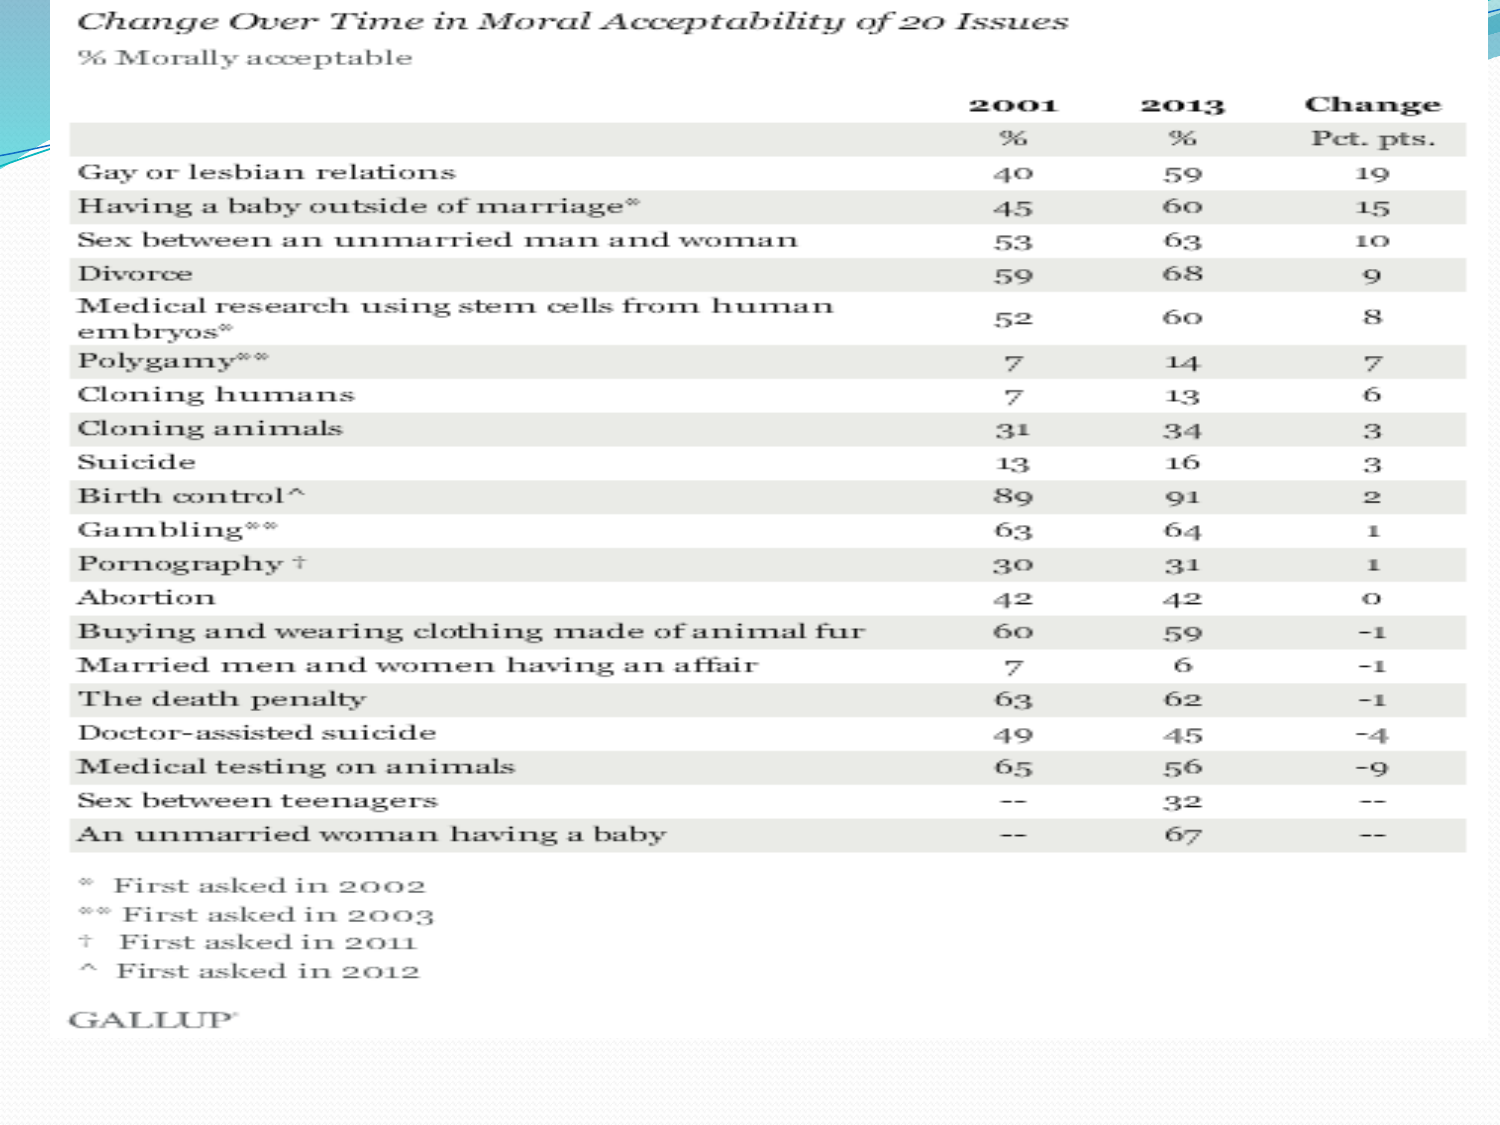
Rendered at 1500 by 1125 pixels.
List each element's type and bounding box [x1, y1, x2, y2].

list [49, 0, 1488, 1039]
